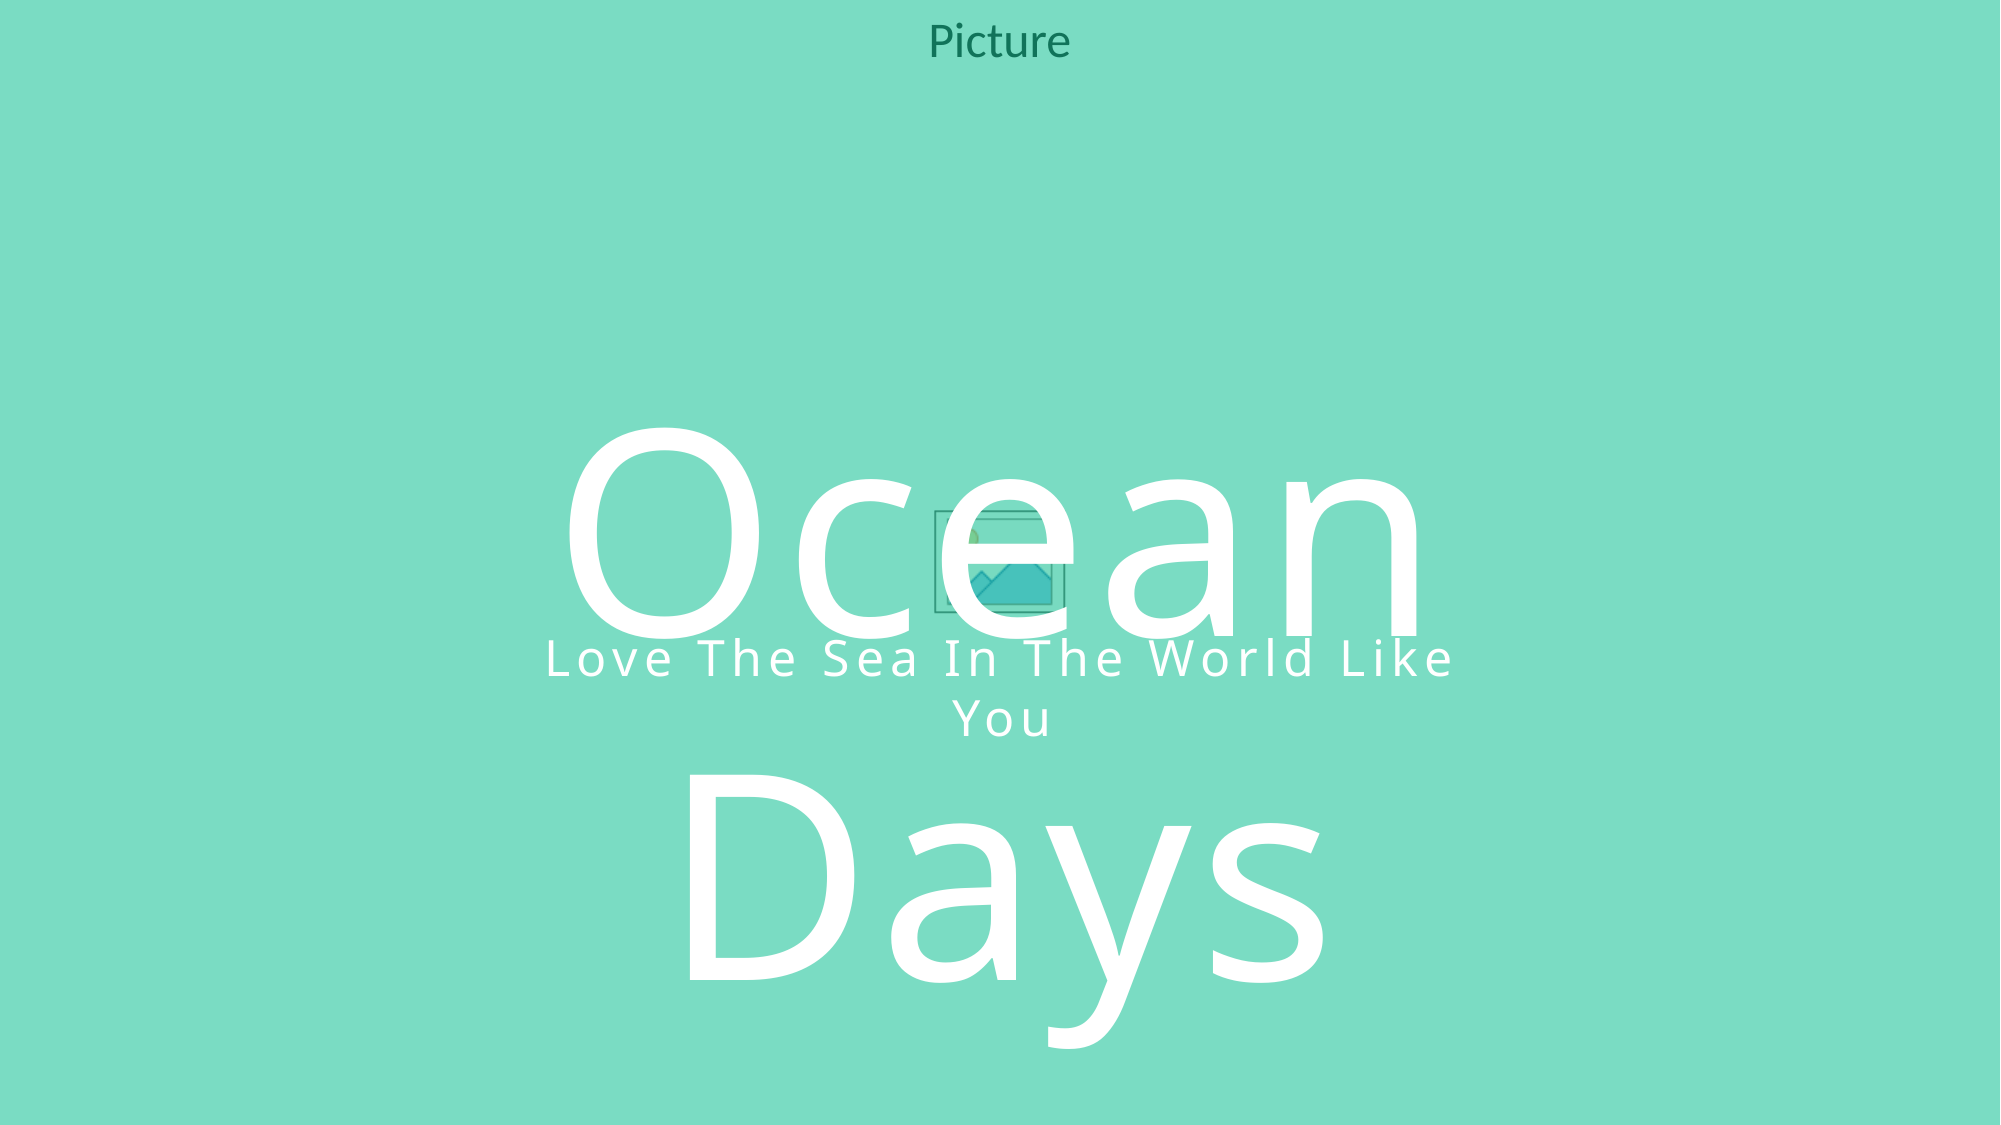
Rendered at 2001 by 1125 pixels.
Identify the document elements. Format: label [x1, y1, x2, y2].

text_box [0, 0, 2000, 1125]
